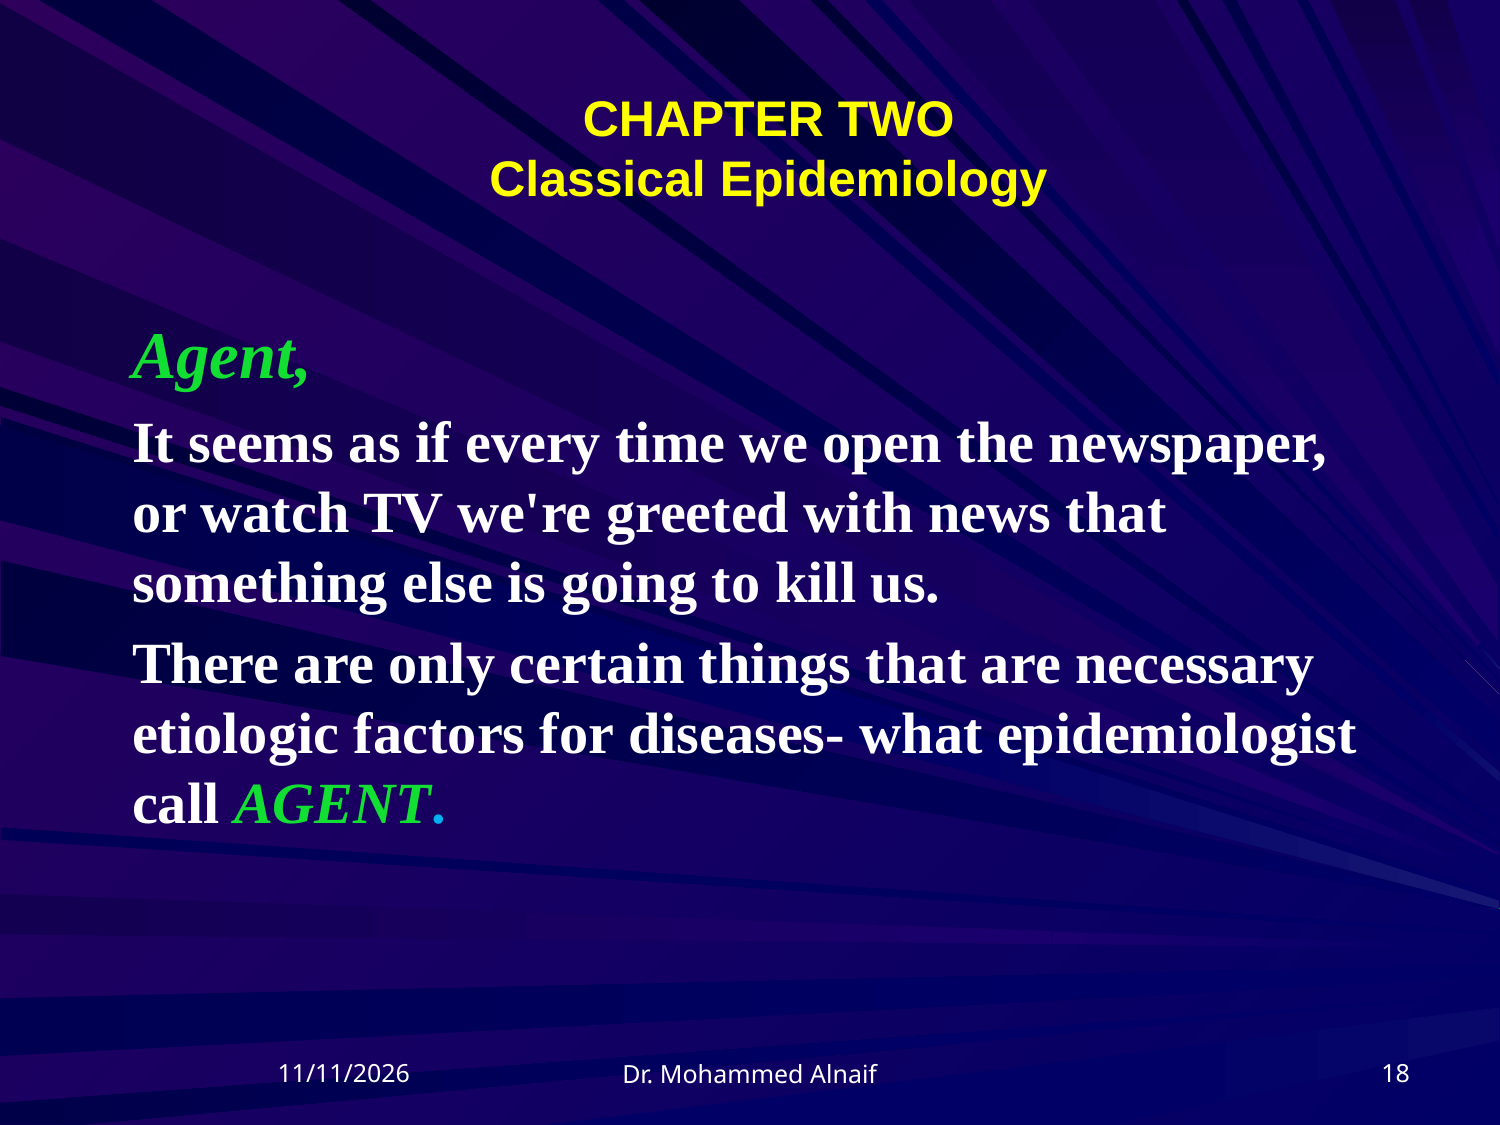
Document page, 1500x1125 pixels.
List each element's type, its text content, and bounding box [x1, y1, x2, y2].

slide_number 18 [1074, 1023, 1426, 1100]
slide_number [74, 1023, 426, 1100]
footer Dr. Mohammed Alnaif [512, 1024, 988, 1101]
title CHAPTER TWO Classical Epidemiology [93, 23, 1444, 270]
subtitle Agent, It seems as if every time we open the newspaper, or watch TV we're greeted with news that something else is going to kill us. There are only certain things that are necessary etiologic factors for diseases- what epidemiologist call AGENT. [116, 304, 1407, 926]
